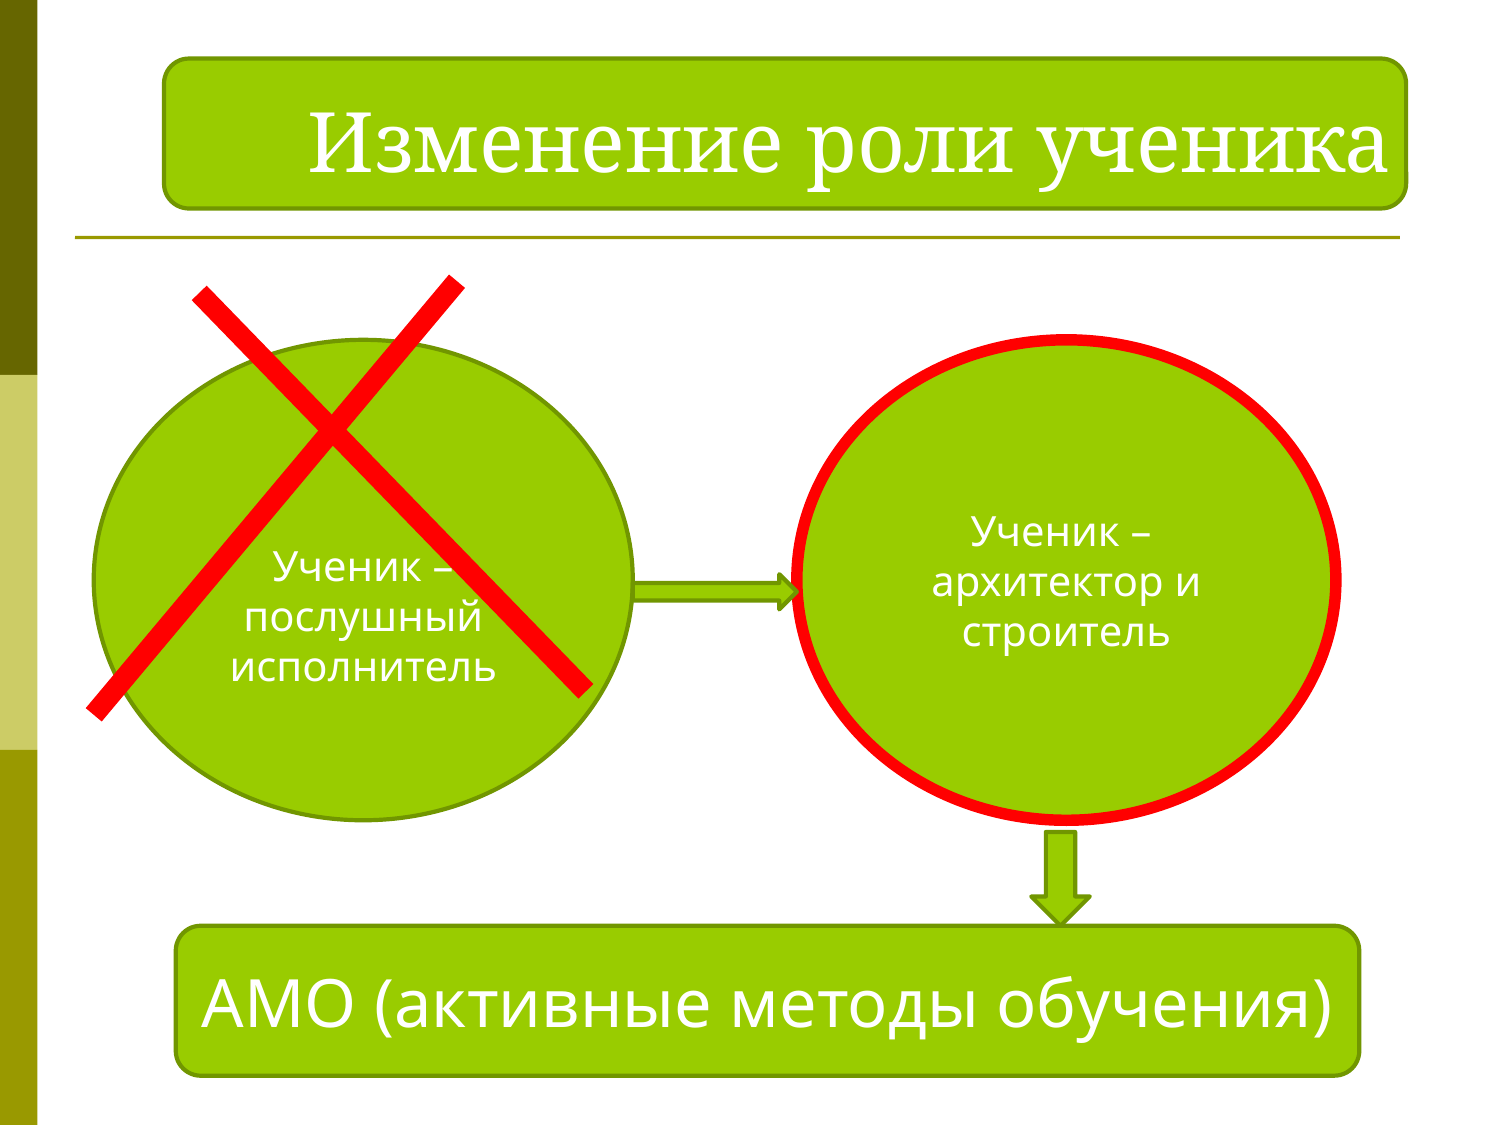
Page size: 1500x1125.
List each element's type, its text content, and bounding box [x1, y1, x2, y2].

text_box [193, 298, 592, 686]
title Изменение роли ученика [74, 44, 1442, 233]
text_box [58, 316, 188, 680]
text_box [1029, 829, 1092, 923]
text_box [630, 572, 799, 612]
text_box Ученик – архитектор и строитель [794, 337, 1338, 823]
text_box Ученик – послушный исполнитель [124, 458, 635, 823]
text_box АМО (активные методы обучения) [173, 923, 1362, 1078]
